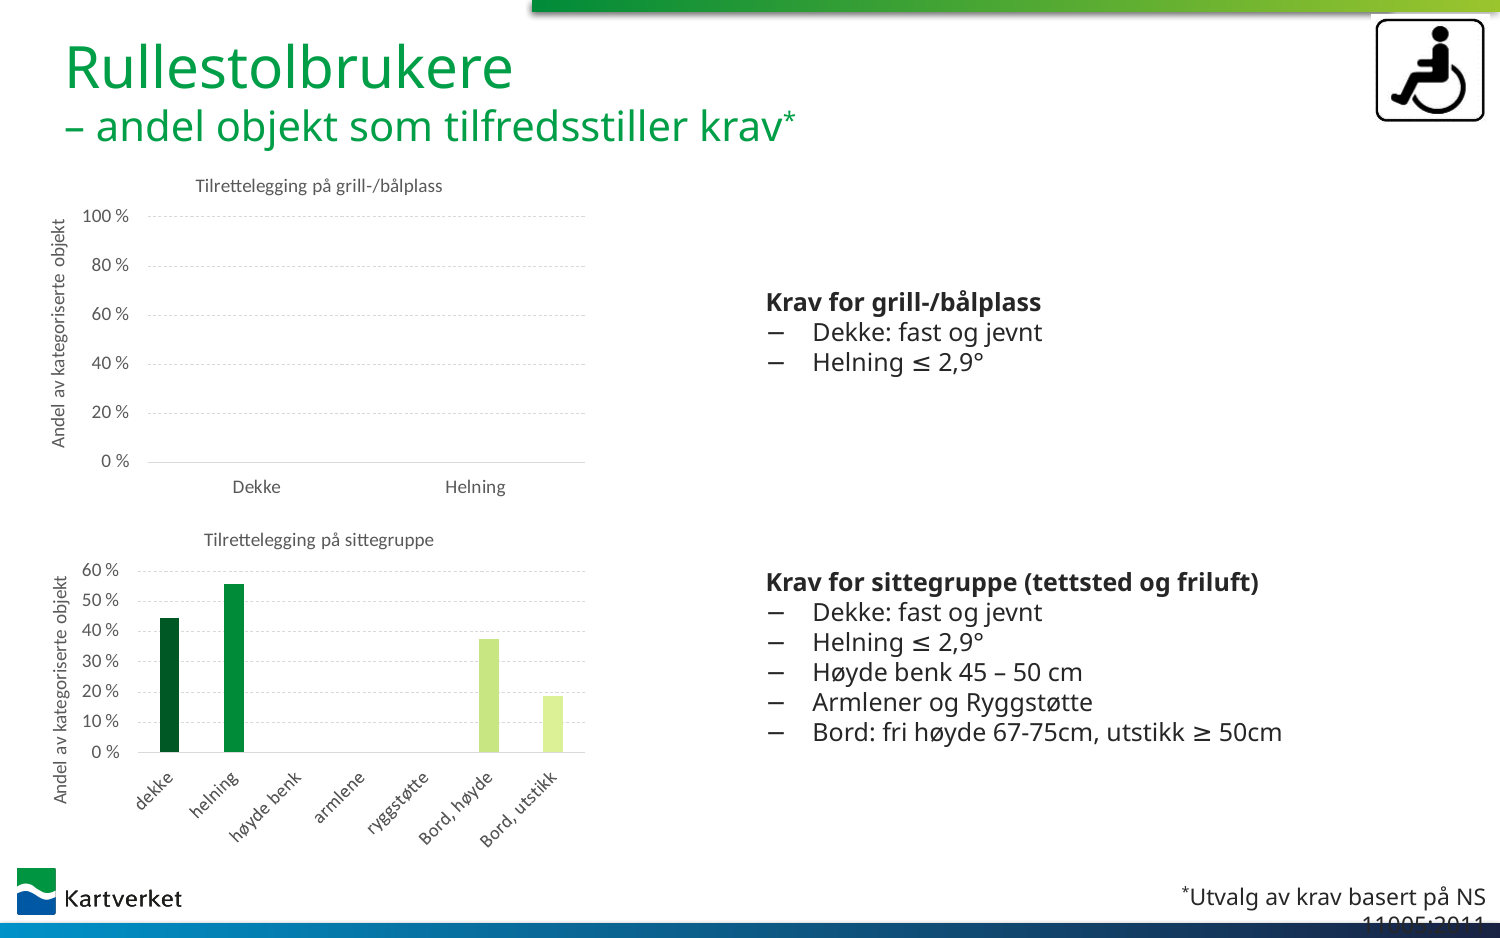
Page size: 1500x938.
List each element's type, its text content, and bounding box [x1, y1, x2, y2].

text_box Krav for grill-/bålplass Dekke: fast og jevnt Helning ≤ 2,9° [750, 279, 1452, 384]
text_box Rullestolbrukere – andel objekt som tilfredsstiller krav* [49, 14, 1431, 158]
picture [41, 520, 596, 859]
text_box Krav for sittegruppe (tettsted og friluft) Dekke: fast og jevnt Helning ≤ 2,9° Høyde benk 45 – 50 cm Armlener og Ryggstøtte Bord: fri høyde 67-75cm, utstikk ≥ 50cm [750, 559, 1500, 754]
picture [1371, 13, 1491, 127]
text_box *Utvalg av krav basert på NS 11005:2011 [1068, 873, 1500, 938]
picture [41, 166, 596, 505]
